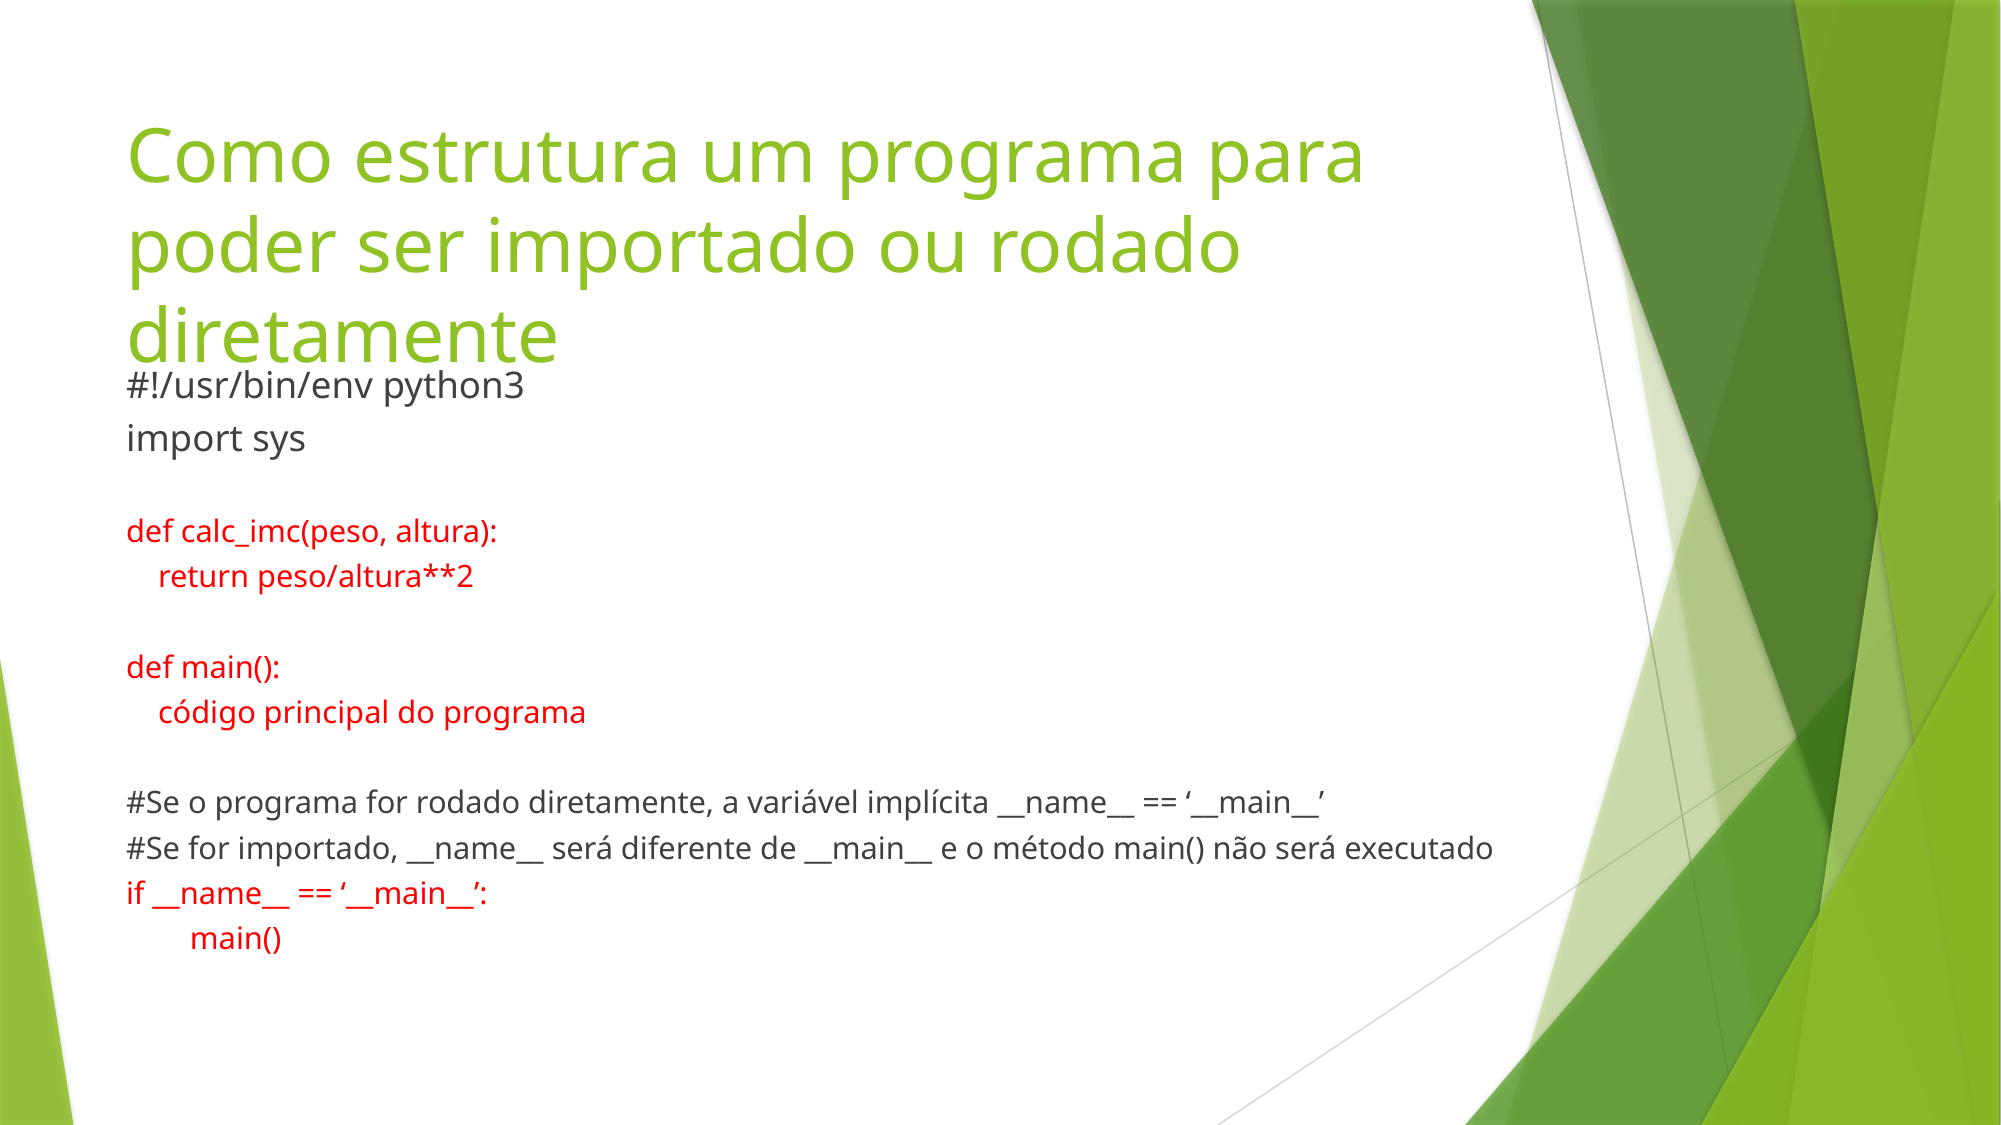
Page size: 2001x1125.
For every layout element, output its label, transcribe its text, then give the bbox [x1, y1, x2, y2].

title Como estrutura um programa para poder ser importado ou rodado diretamente [111, 99, 1522, 317]
list #!/usr/bin/env python3 import sys def calc_imc(peso, altura): return peso/altura**2 def main(): código principal do programa #Se o programa for rodado diretamente, a variável implícita __name__ == ‘__main__’ #Se for importado, __name__ será diferente de __main__ e o método main() não será executado if __name__ == ‘__main__’: main() [111, 354, 1522, 992]
